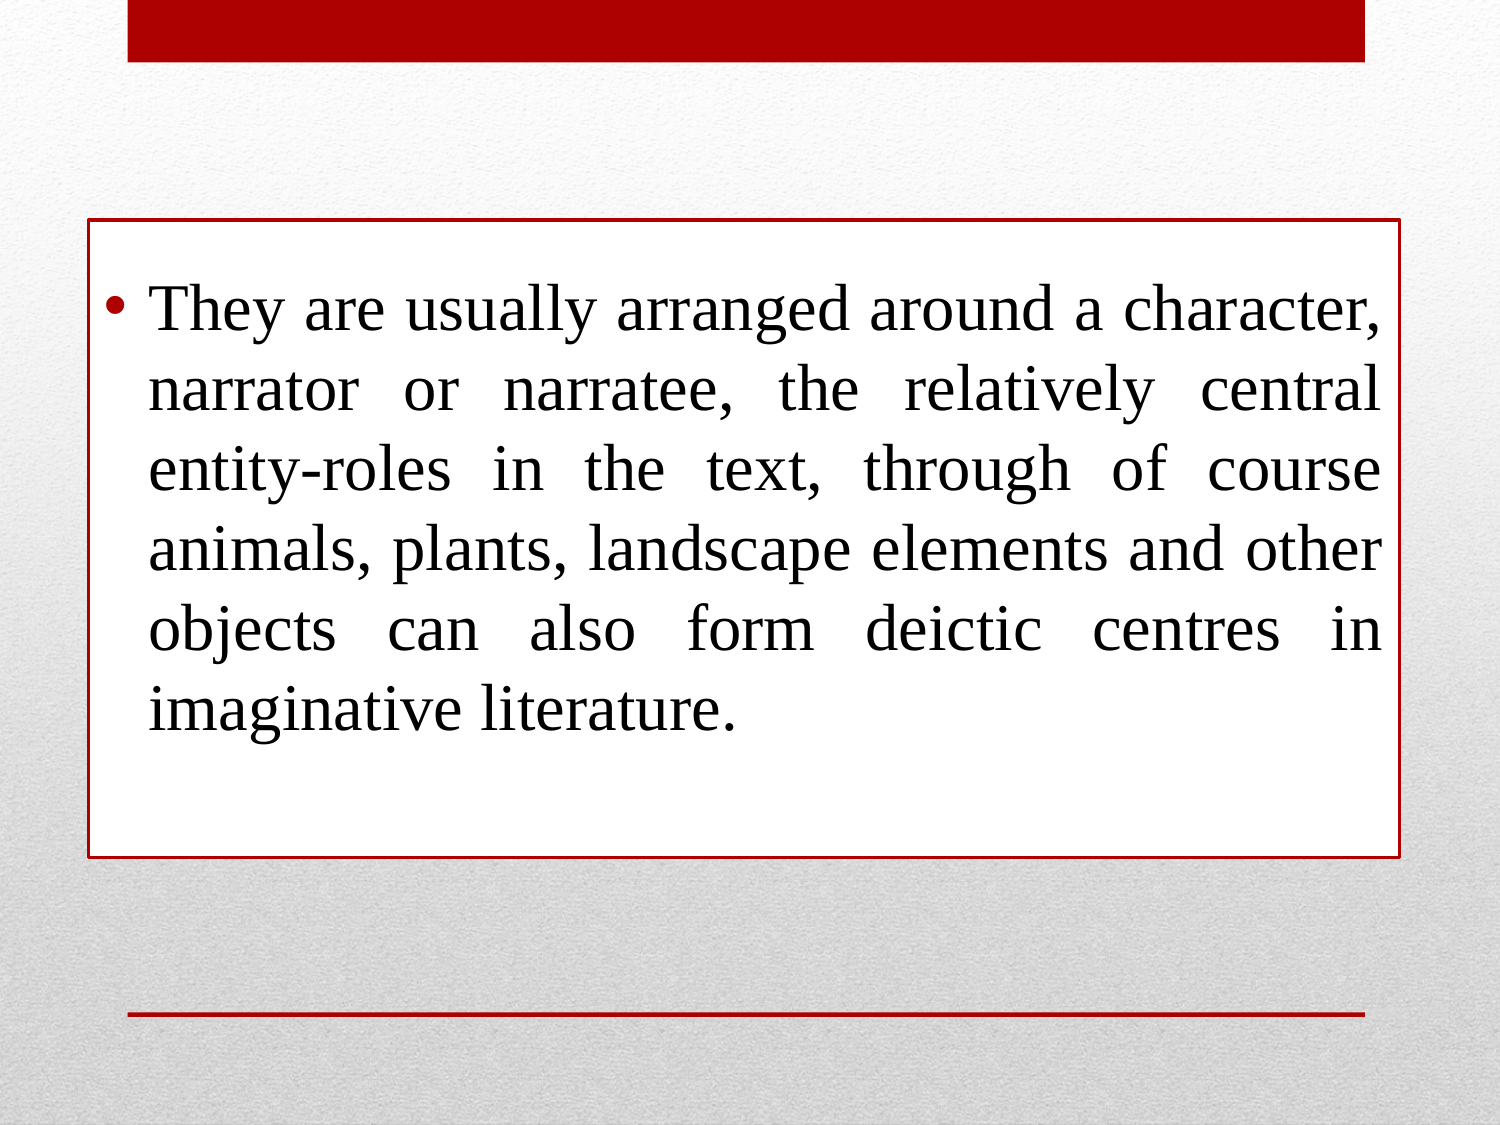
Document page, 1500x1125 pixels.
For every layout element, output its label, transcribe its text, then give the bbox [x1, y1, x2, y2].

list They are usually arranged around a character, narrator or narratee, the relatively central entity-roles in the text, through of course animals, plants, landscape elements and other objects can also form deictic centres in imaginative literature. [87, 218, 1401, 859]
